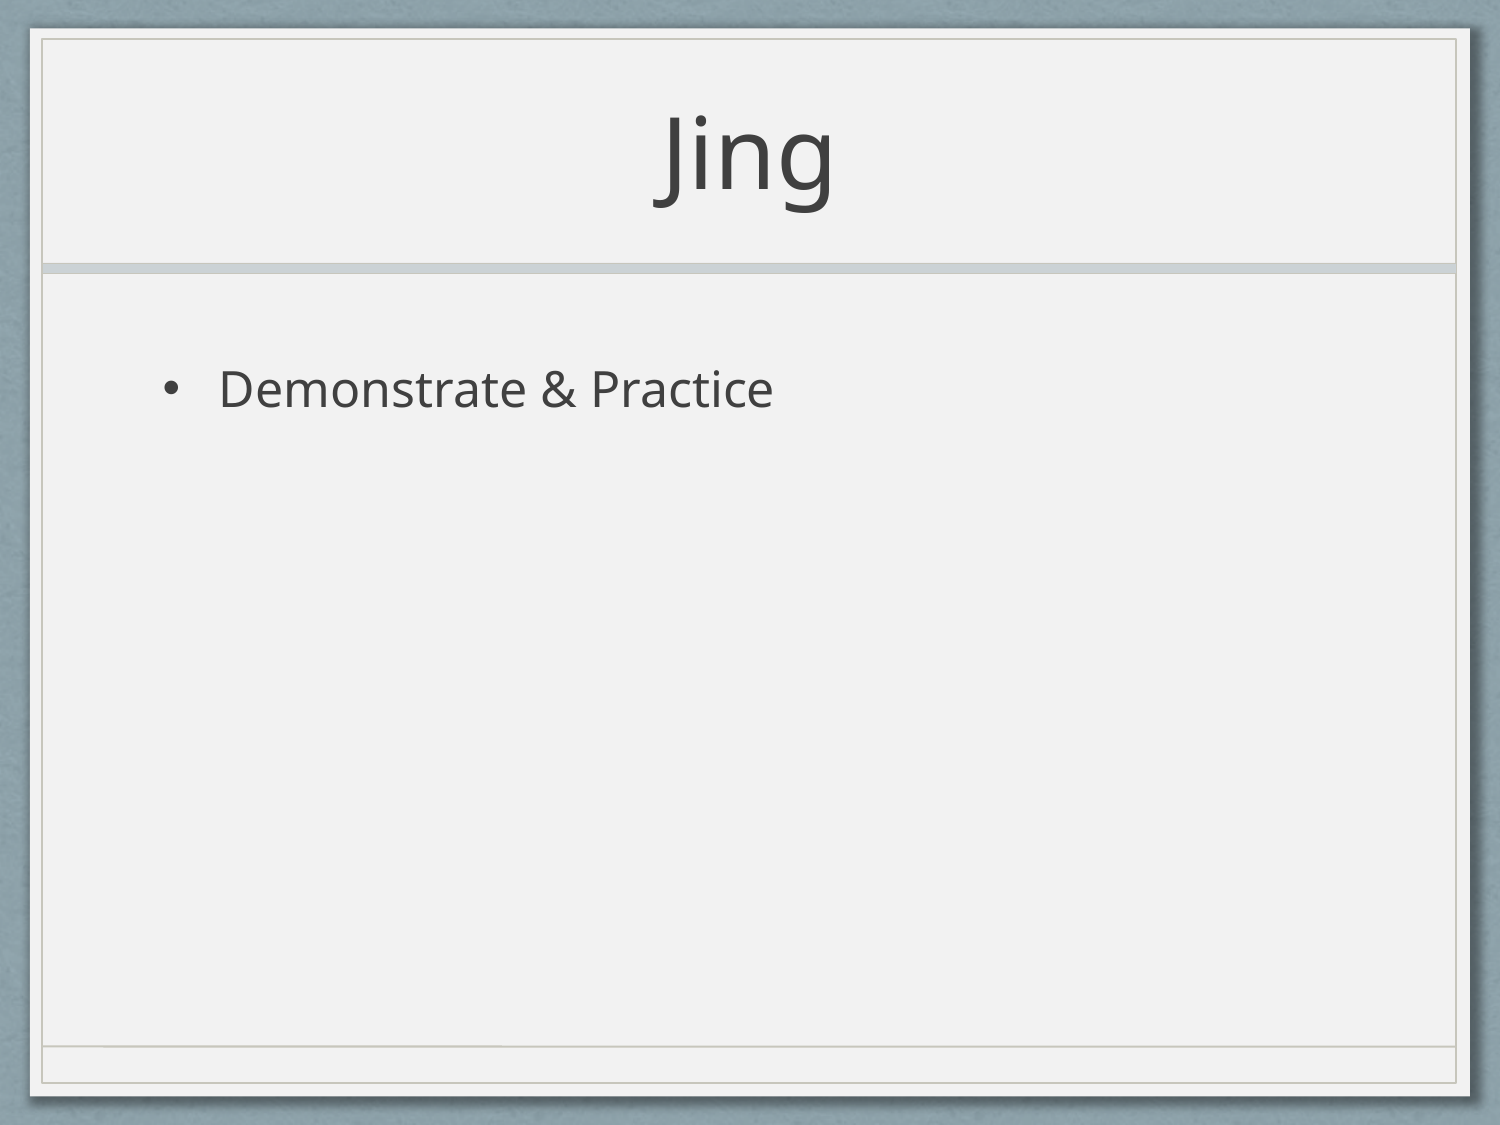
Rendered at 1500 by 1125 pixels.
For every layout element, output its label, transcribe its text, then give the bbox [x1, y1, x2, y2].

list Demonstrate & Practice [147, 350, 1353, 995]
title Jing [147, 40, 1353, 260]
